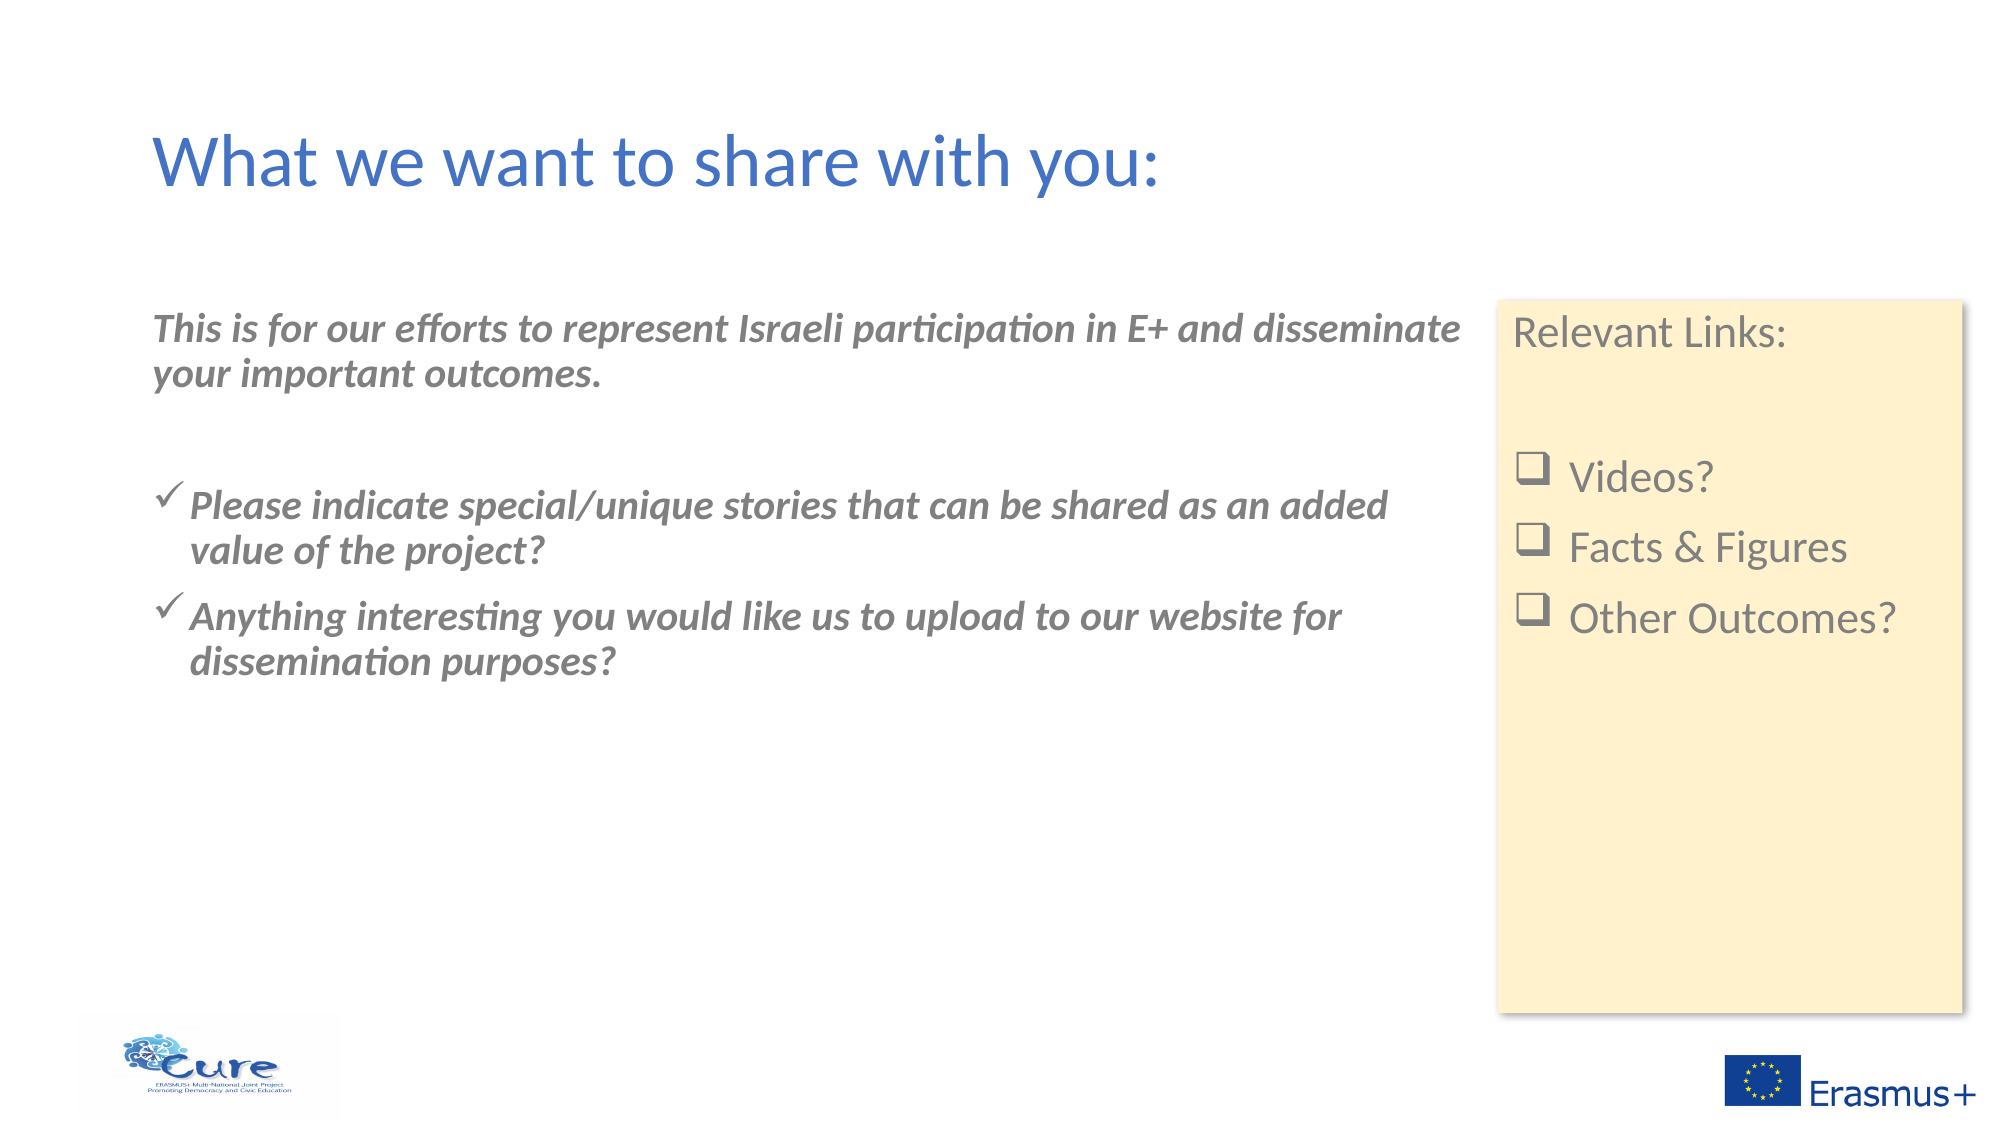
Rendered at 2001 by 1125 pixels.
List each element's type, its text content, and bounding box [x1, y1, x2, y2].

subtitle Relevant Links: Videos? Facts & Figures Other Outcomes? [1497, 300, 1963, 1014]
picture [78, 1013, 341, 1119]
list This is for our efforts to represent Israeli participation in E+ and disseminate your important outcomes. Please indicate special/unique stories that can be shared as an added value of the project? Anything interesting you would like us to upload to our website for dissemination purposes? [137, 299, 1482, 1014]
title What we want to share with you: [137, 53, 1863, 272]
picture [1710, 1042, 2000, 1125]
